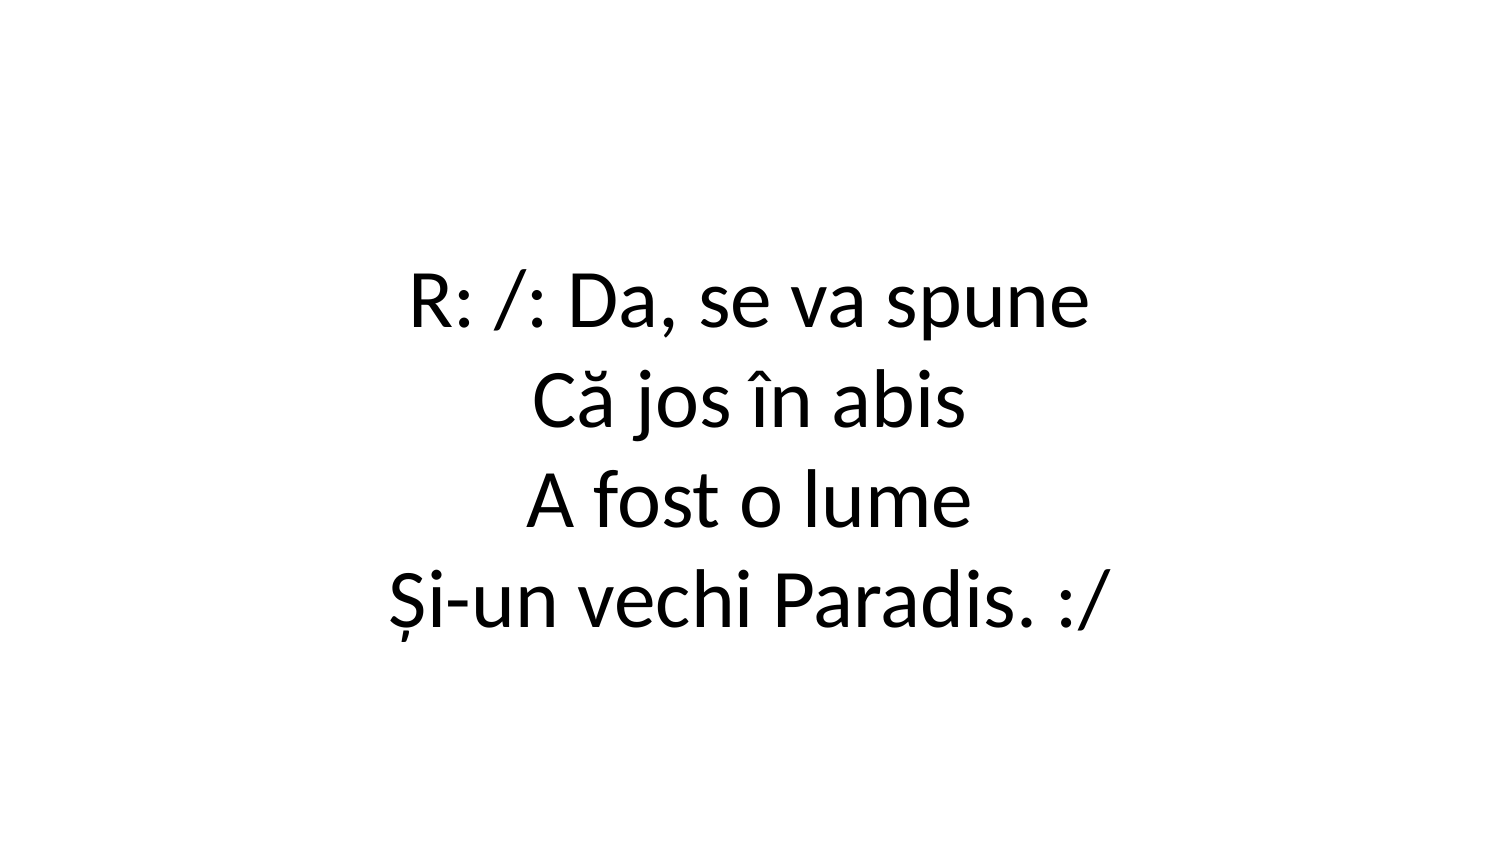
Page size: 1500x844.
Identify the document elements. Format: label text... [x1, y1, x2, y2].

text_box R: /: Da, se va spune Că jos în abis A fost o lume Și-un vechi Paradis. :/ [374, 192, 1126, 652]
